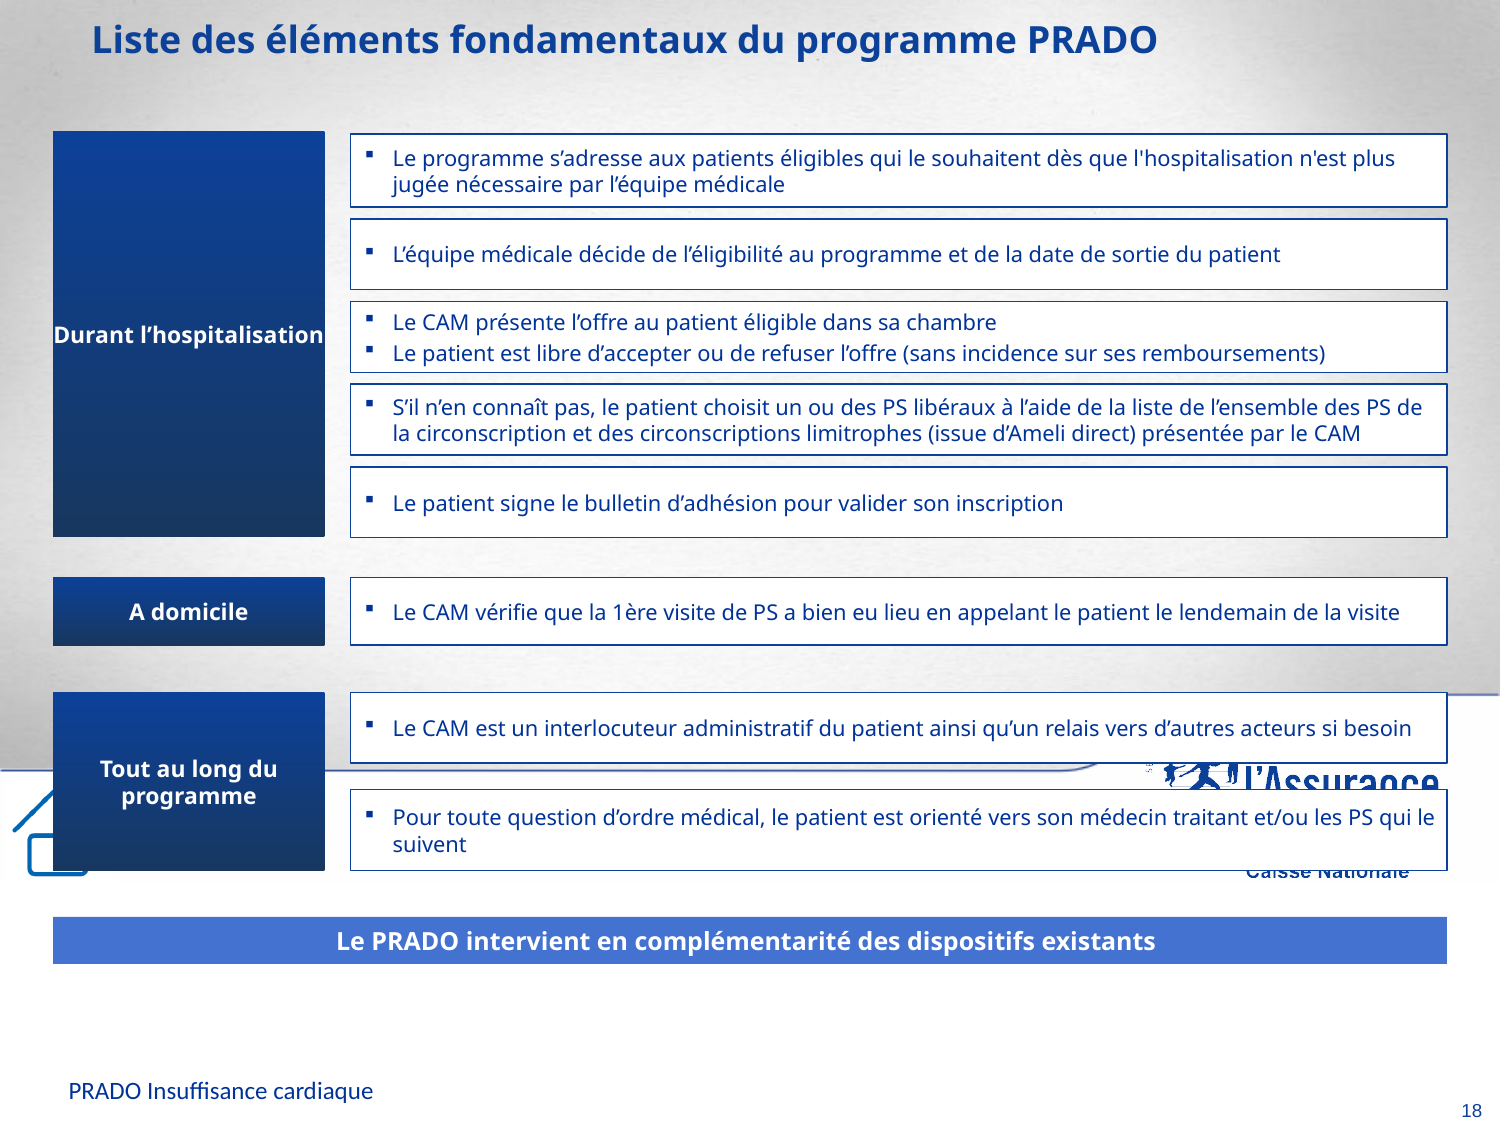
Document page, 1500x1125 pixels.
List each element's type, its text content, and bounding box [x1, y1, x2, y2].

text_box Le CAM vérifie que la 1ère visite de PS a bien eu lieu en appelant le patient le lendemain de la visite [350, 577, 1447, 646]
text_box Durant l’hospitalisation [53, 131, 325, 537]
text_box Le patient signe le bulletin d’adhésion pour valider son inscription [350, 466, 1447, 538]
text_box A domicile [53, 577, 325, 646]
text_box Pour toute question d’ordre médical, le patient est orienté vers son médecin traitant et/ou les PS qui le suivent [350, 789, 1447, 871]
text_box Liste des éléments fondamentaux du programme PRADO [76, 8, 1447, 79]
picture [0, 0, 1500, 882]
text_box S’il n’en connaît pas, le patient choisit un ou des PS libéraux à l’aide de la liste de l’ensemble des PS de la circonscription et des circonscriptions limitrophes (issue d’Ameli direct) présentée par le CAM [350, 384, 1447, 455]
text_box Le PRADO intervient en complémentarité des dispositifs existants [53, 916, 1447, 964]
text_box Tout au long du programme [53, 692, 325, 871]
text_box Le CAM est un interlocuteur administratif du patient ainsi qu’un relais vers d’autres acteurs si besoin [350, 692, 1447, 764]
text_box L’équipe médicale décide de l’éligibilité au programme et de la date de sortie du patient [350, 218, 1447, 290]
text_box Le CAM présente l’offre au patient éligible dans sa chambre Le patient est libre d’accepter ou de refuser l’offre (sans incidence sur ses remboursements) [350, 301, 1447, 373]
text_box Le programme s’adresse aux patients éligibles qui le souhaitent dès que l'hospitalisation n'est plus jugée nécessaire par l’équipe médicale [350, 134, 1447, 207]
text_box 18 [1446, 1091, 1500, 1125]
text_box PRADO Insuffisance cardiaque [53, 1066, 503, 1112]
